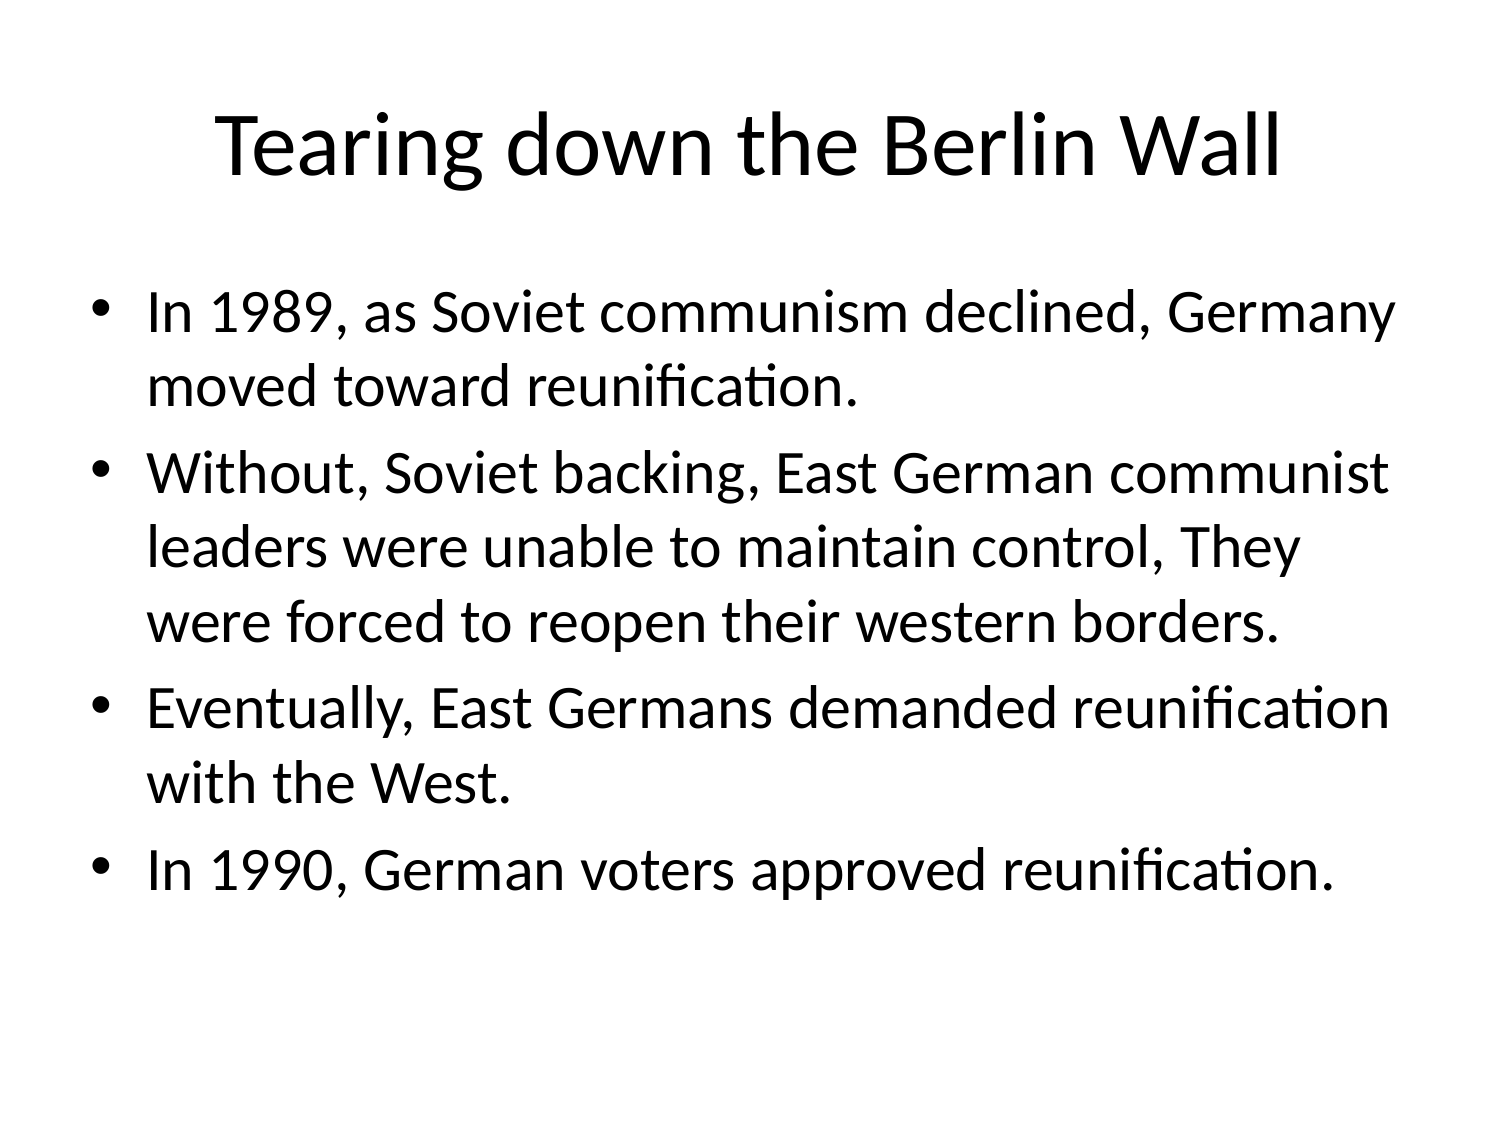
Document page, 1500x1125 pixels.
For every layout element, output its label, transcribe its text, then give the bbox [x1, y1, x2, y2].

list In 1989, as Soviet communism declined, Germany moved toward reunification. Without, Soviet backing, East German communist leaders were unable to maintain control, They were forced to reopen their western borders. Eventually, East Germans demanded reunification with the West. In 1990, German voters approved reunification. [75, 262, 1425, 1005]
title Tearing down the Berlin Wall [75, 45, 1425, 233]
